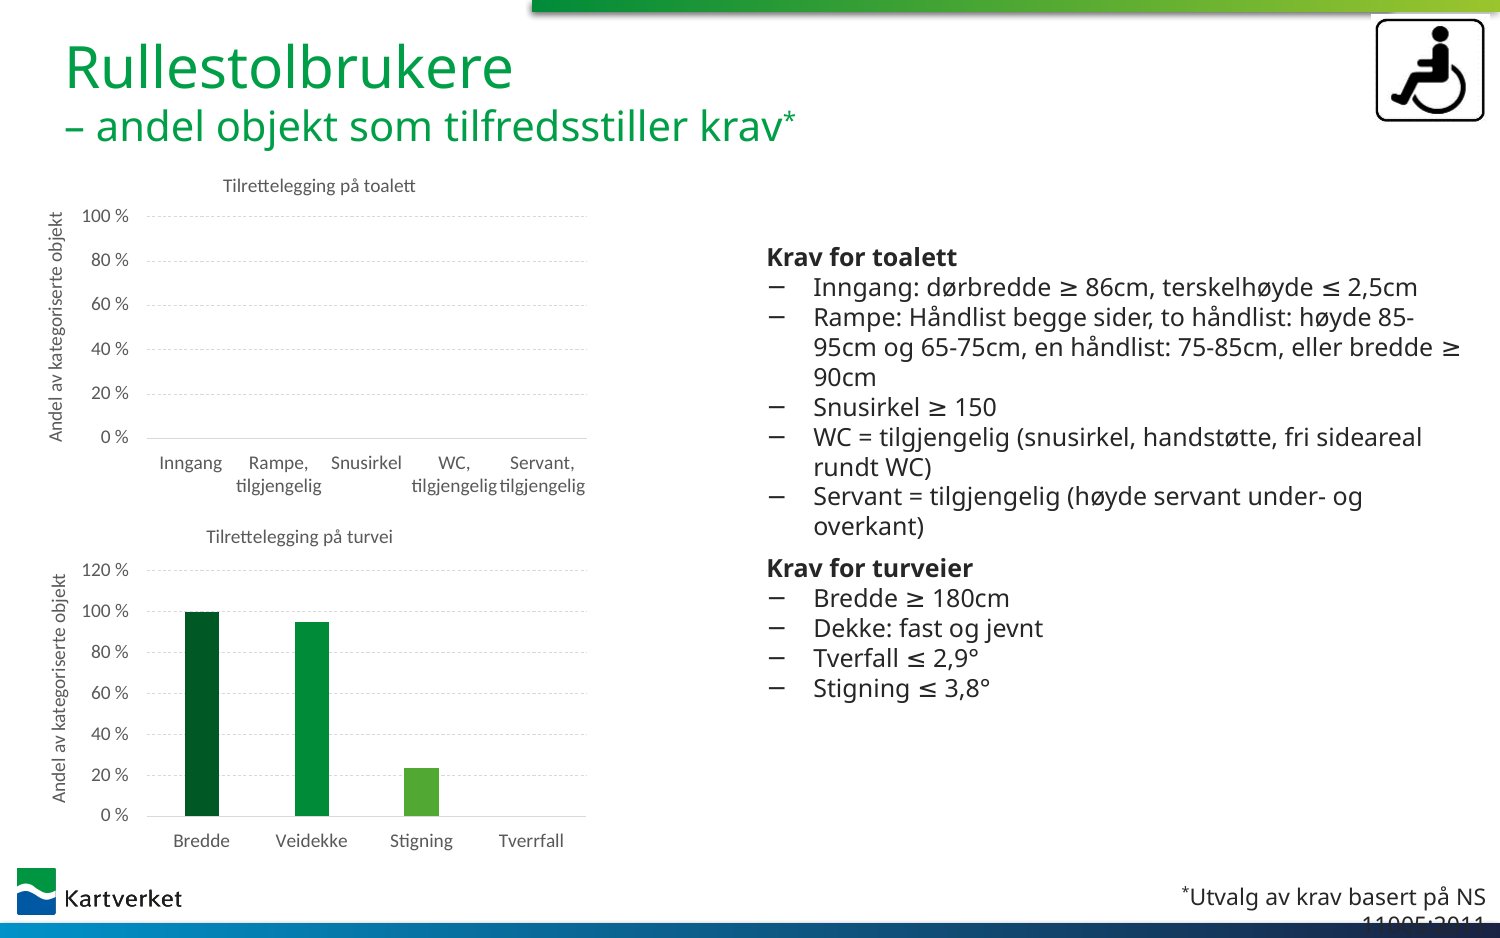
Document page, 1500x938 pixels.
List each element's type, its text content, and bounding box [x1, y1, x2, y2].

picture [1371, 13, 1491, 127]
picture [41, 520, 598, 859]
picture [41, 166, 598, 505]
text_box Krav for turveier Bredde ≥ 180cm Dekke: fast og jevnt Tverfall ≤ 2,9° Stigning ≤ 3,8° [751, 545, 1483, 710]
text_box *Utvalg av krav basert på NS 11005:2011 [1068, 873, 1500, 938]
text_box Rullestolbrukere – andel objekt som tilfredsstiller krav* [49, 14, 1431, 158]
text_box Krav for toalett Inngang: dørbredde ≥ 86cm, terskelhøyde ≤ 2,5cm Rampe: Håndlist begge sider, to håndlist: høyde 85-95cm og 65-75cm, en håndlist: 75-85cm, eller bredde ≥ 90cm Snusirkel ≥ 150 WC = tilgjengelig (snusirkel, handstøtte, fri sideareal rundt WC) Servant = tilgjengelig (høyde servant under- og overkant) [751, 234, 1483, 545]
